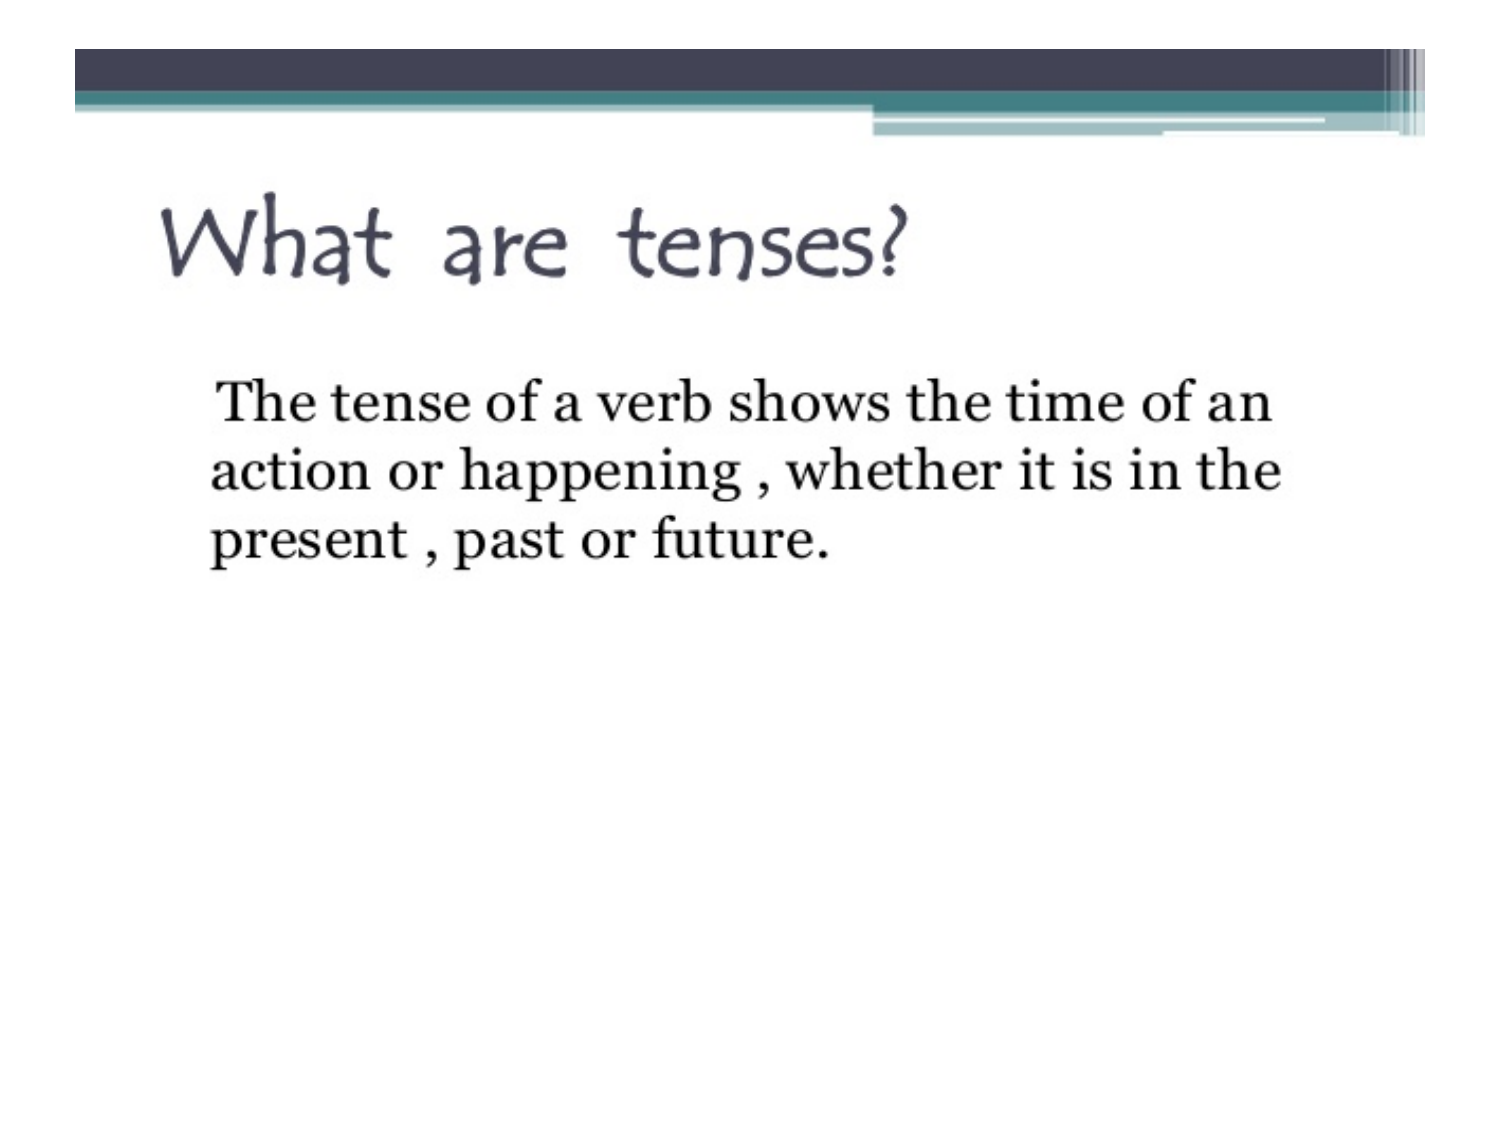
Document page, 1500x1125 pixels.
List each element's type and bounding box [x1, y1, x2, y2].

picture [74, 49, 1426, 1013]
